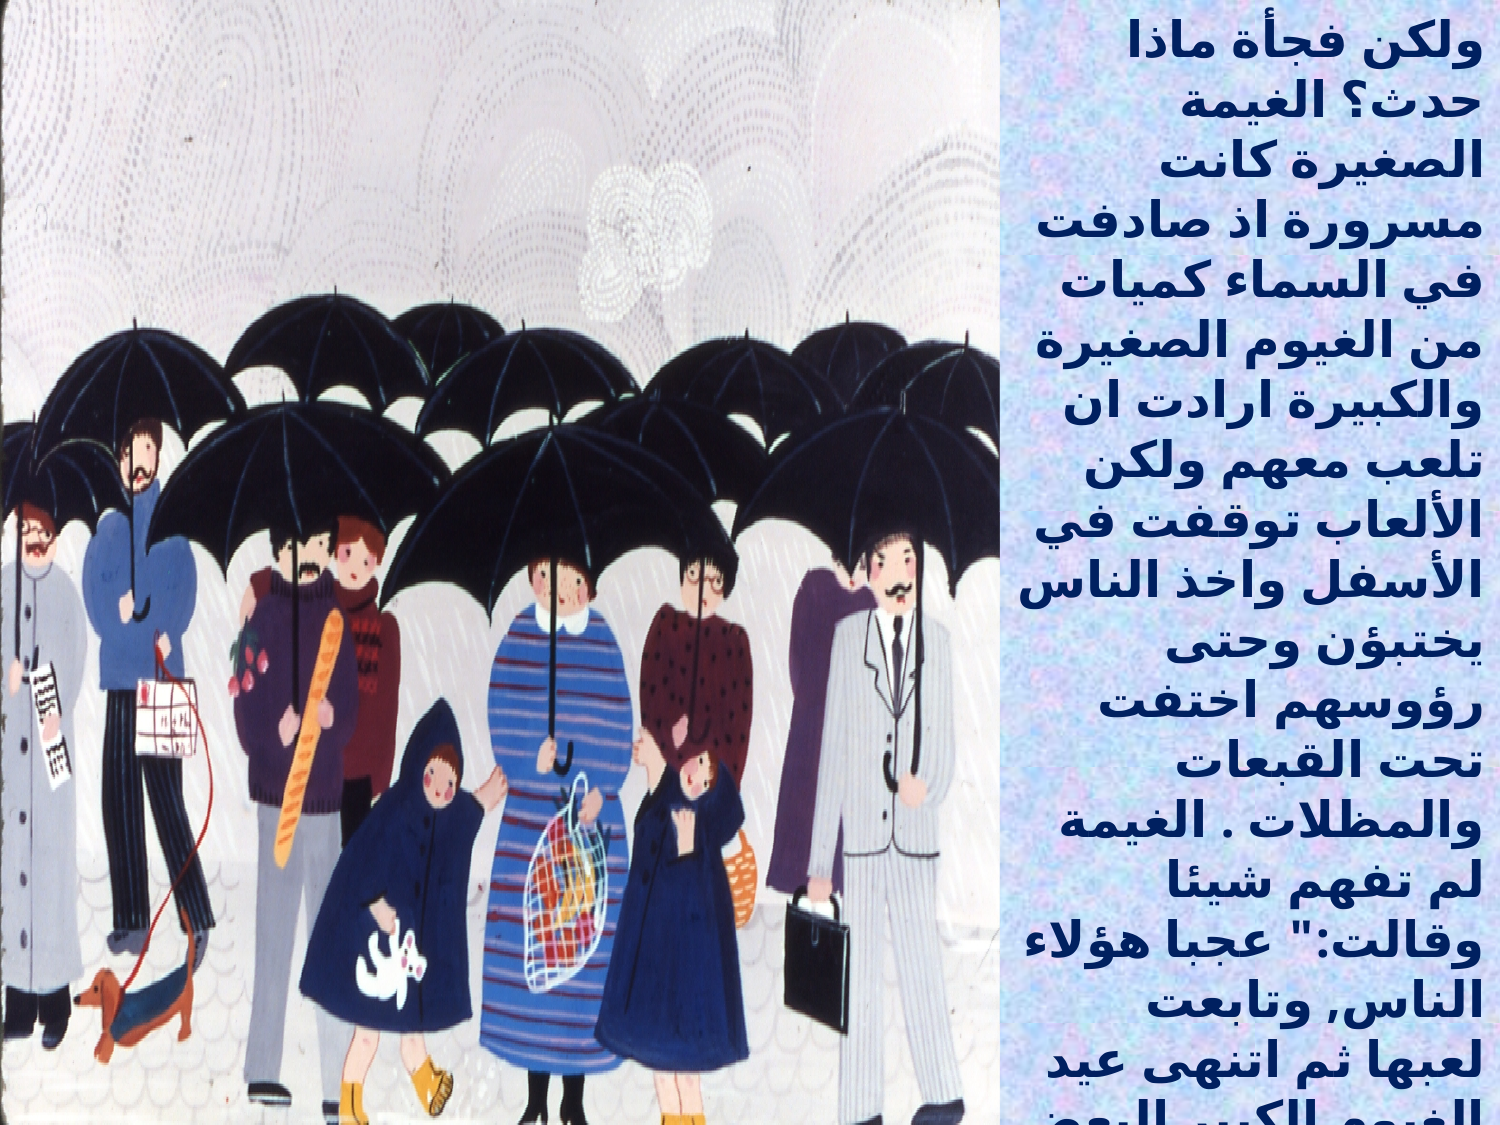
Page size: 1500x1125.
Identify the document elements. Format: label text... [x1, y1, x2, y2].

picture [0, 0, 1001, 1125]
text_box ولكن فجأة ماذا حدث؟ الغيمة الصغيرة كانت مسرورة اذ صادفت في السماء كميات من الغيوم الصغيرة والكبيرة ارادت ان تلعب معهم ولكن الألعاب توقفت في الأسفل واخذ الناس يختبؤن وحتى رؤوسهم اختفت تحت القبعات والمظلات . الغيمة لم تفهم شيئا وقالت:" عجبا هؤلاء الناس, وتابعت لعبها ثم اتنهى عيد الغيوم الكبير البعض منهم اختفى يريد رؤية الأرض وهكذا كان المطر. وغيوم اخرى فضلت الذهاب الى مدن اخرى اغلقت الناس المظلات وخرج الأولاد يلعبون. [1001, 0, 1500, 1125]
